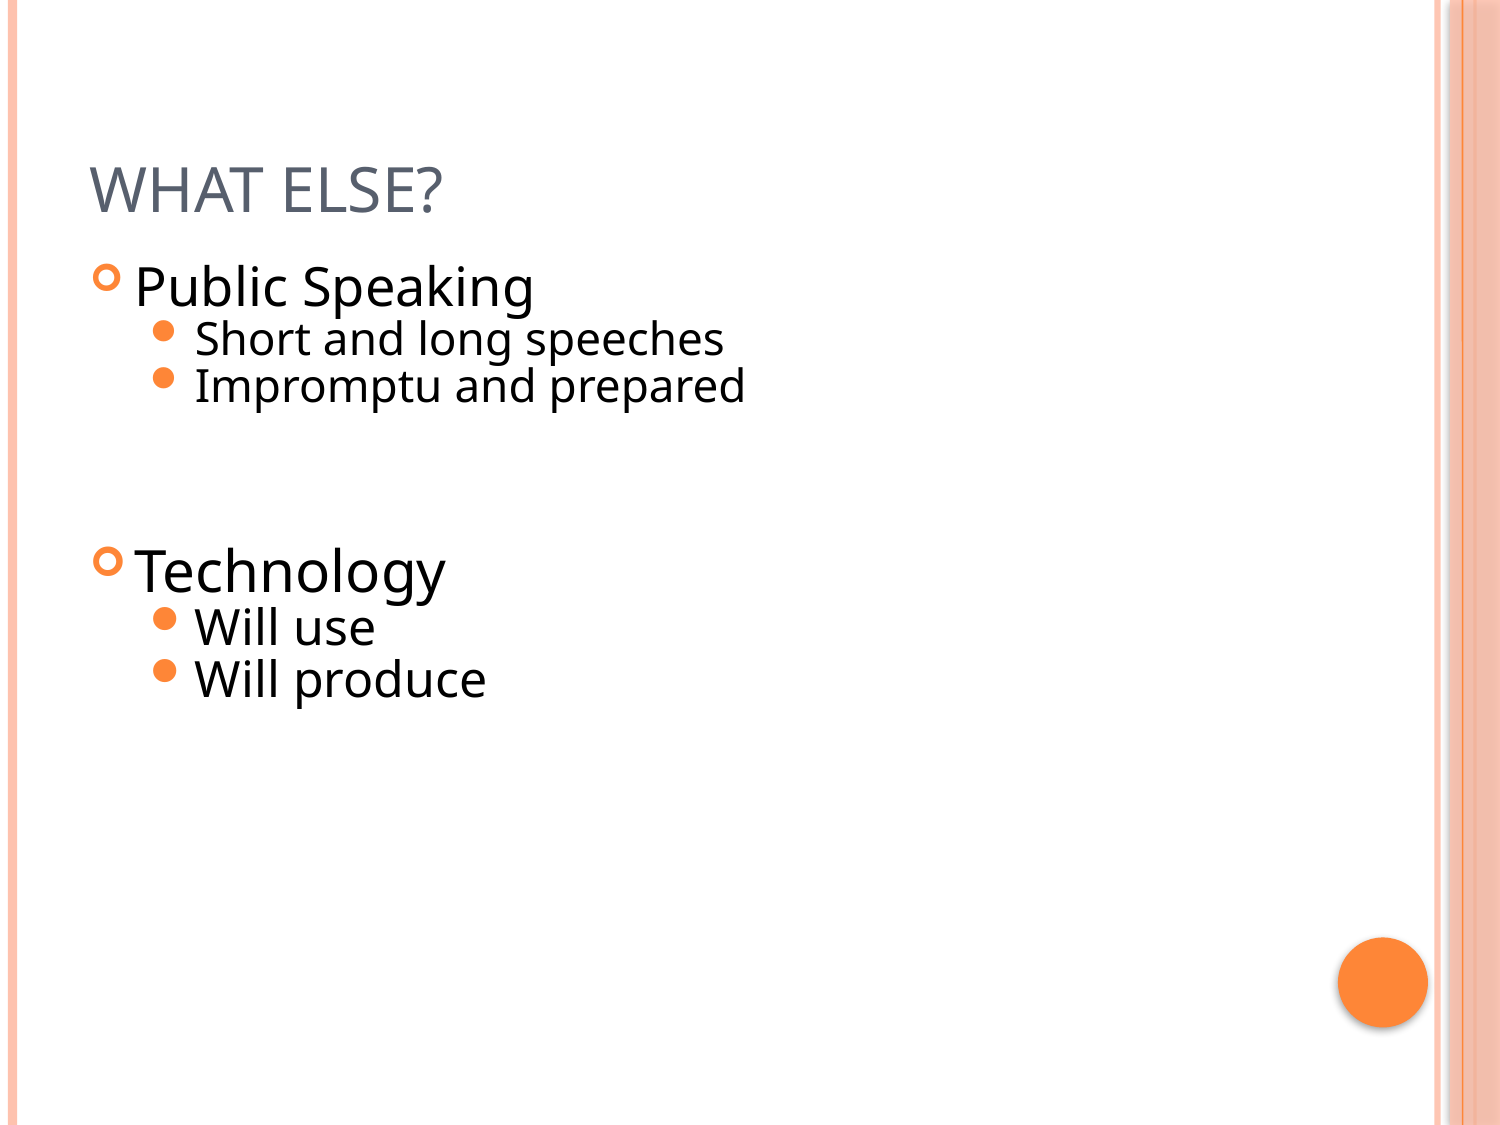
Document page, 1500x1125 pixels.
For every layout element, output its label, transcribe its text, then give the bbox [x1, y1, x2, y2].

list Public Speaking Short and long speeches Impromptu and prepared Technology Will use Will produce [75, 262, 1300, 1062]
title What Else? [75, 45, 1300, 233]
